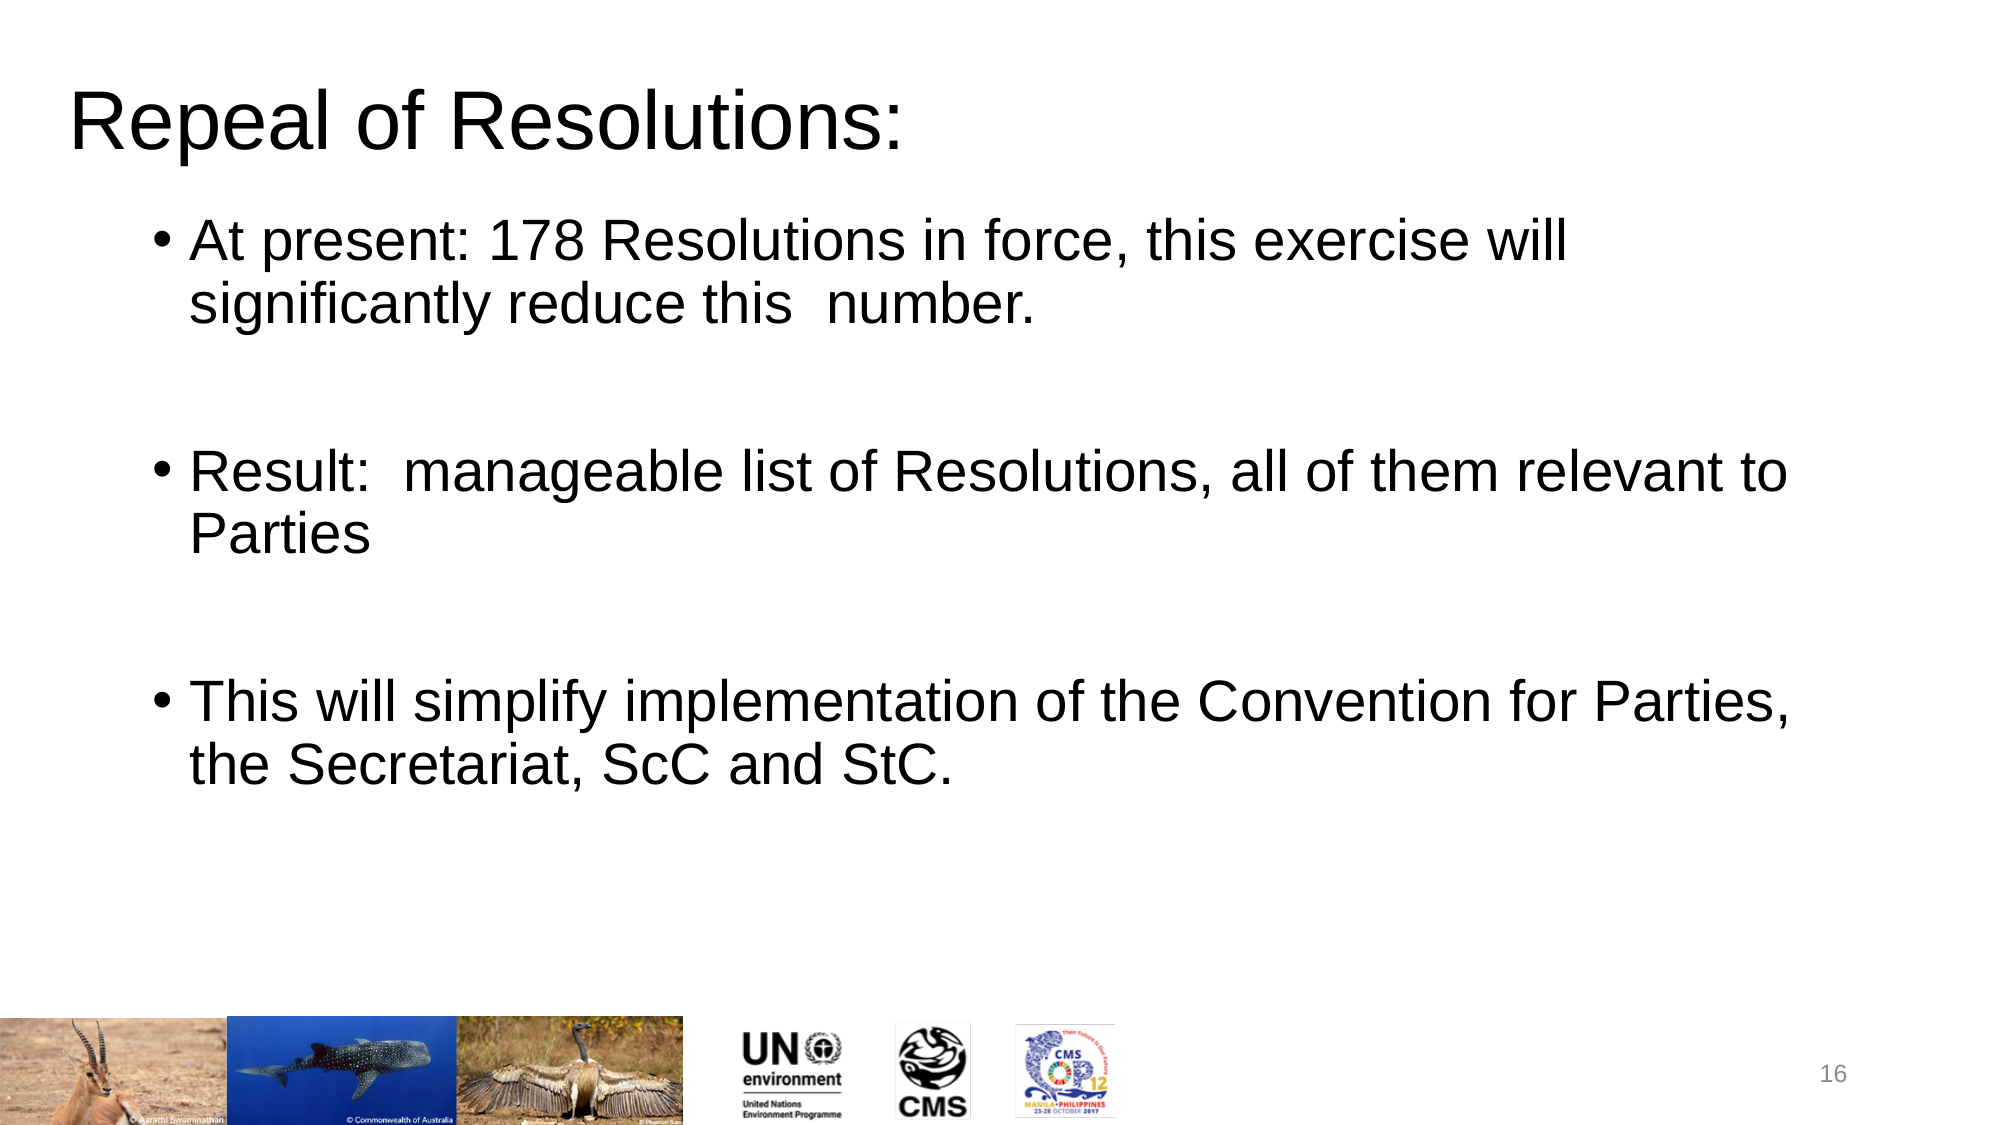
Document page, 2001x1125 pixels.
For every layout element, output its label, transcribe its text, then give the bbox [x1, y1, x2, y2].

list At present: 178 Resolutions in force, this exercise will significantly reduce this number. Result: manageable list of Resolutions, all of them relevant to Parties This will simplify implementation of the Convention for Parties, the Secretariat, ScC and StC. [137, 202, 1863, 848]
picture [725, 1013, 1115, 1125]
text_box Repeal of Resolutions: [53, 65, 1863, 180]
slide_number 16 [1412, 1042, 1863, 1103]
picture [0, 1016, 683, 1125]
